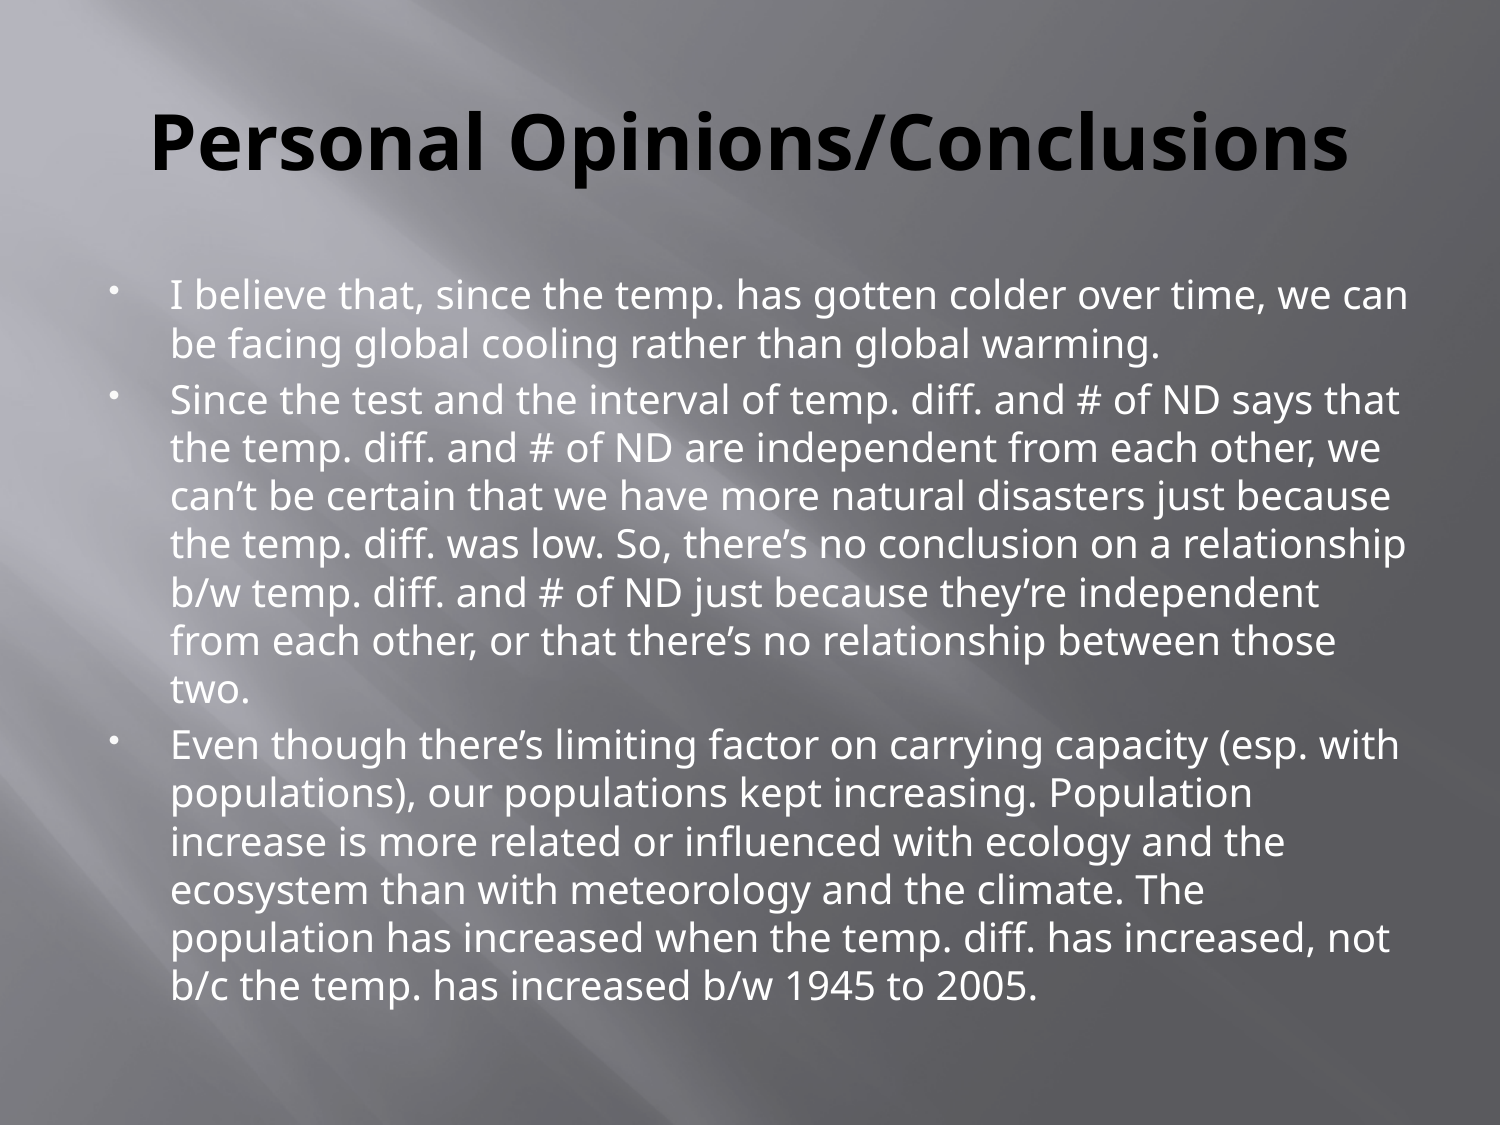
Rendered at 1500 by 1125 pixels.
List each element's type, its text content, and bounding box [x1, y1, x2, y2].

title Personal Opinions/Conclusions [75, 45, 1425, 233]
list I believe that, since the temp. has gotten colder over time, we can be facing global cooling rather than global warming. Since the test and the interval of temp. diff. and # of ND says that the temp. diff. and # of ND are independent from each other, we can’t be certain that we have more natural disasters just because the temp. diff. was low. So, there’s no conclusion on a relationship b/w temp. diff. and # of ND just because they’re independent from each other, or that there’s no relationship between those two. Even though there’s limiting factor on carrying capacity (esp. with populations), our populations kept increasing. Population increase is more related or influenced with ecology and the ecosystem than with meteorology and the climate. The population has increased when the temp. diff. has increased, not b/c the temp. has increased b/w 1945 to 2005. [75, 262, 1425, 1035]
